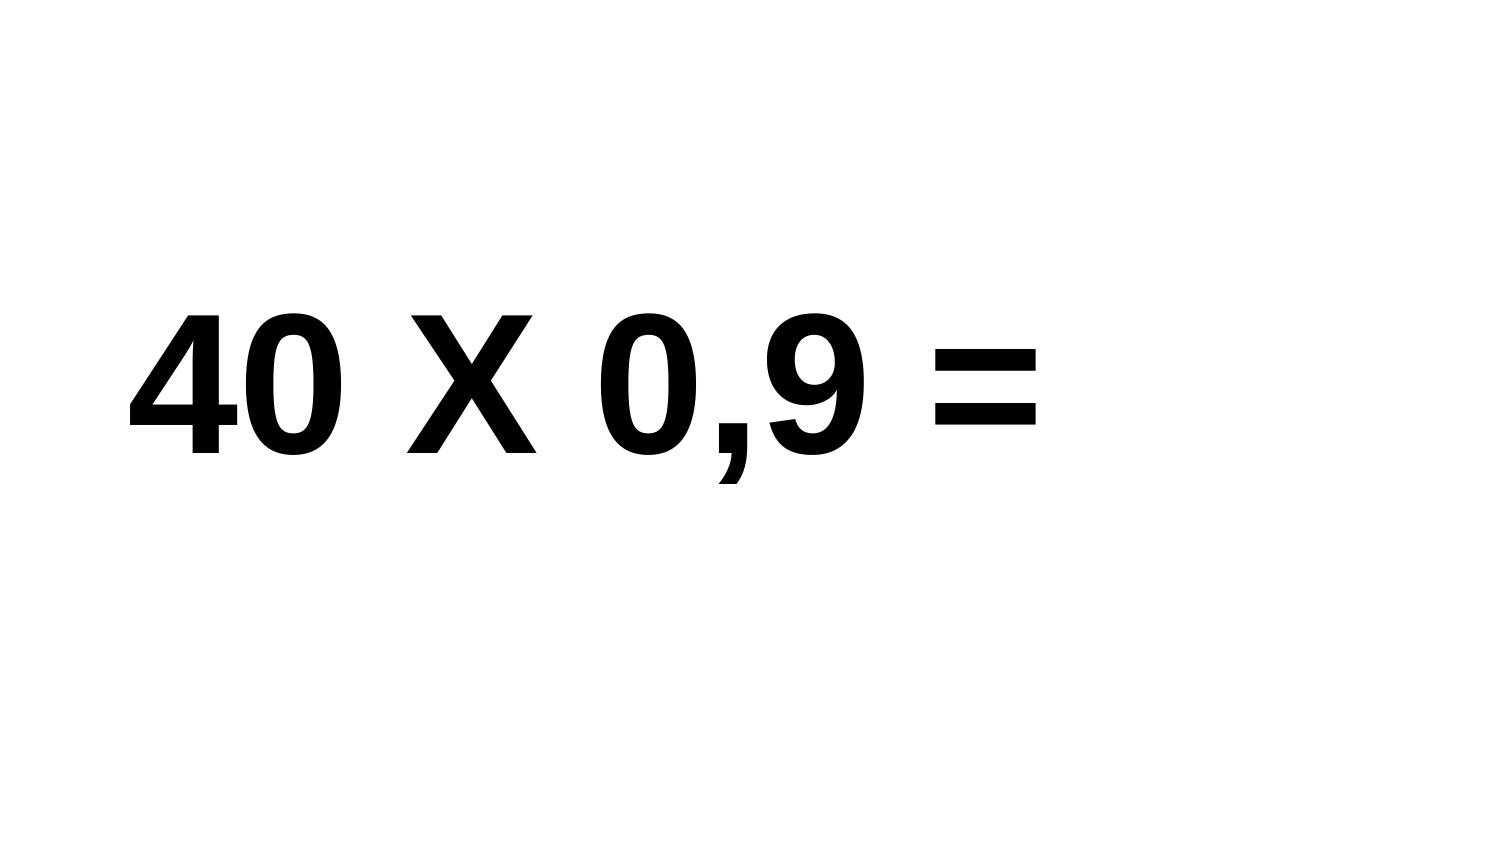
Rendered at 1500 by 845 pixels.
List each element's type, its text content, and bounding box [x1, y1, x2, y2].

text_box 40 X 0,9 = [112, 318, 1388, 509]
